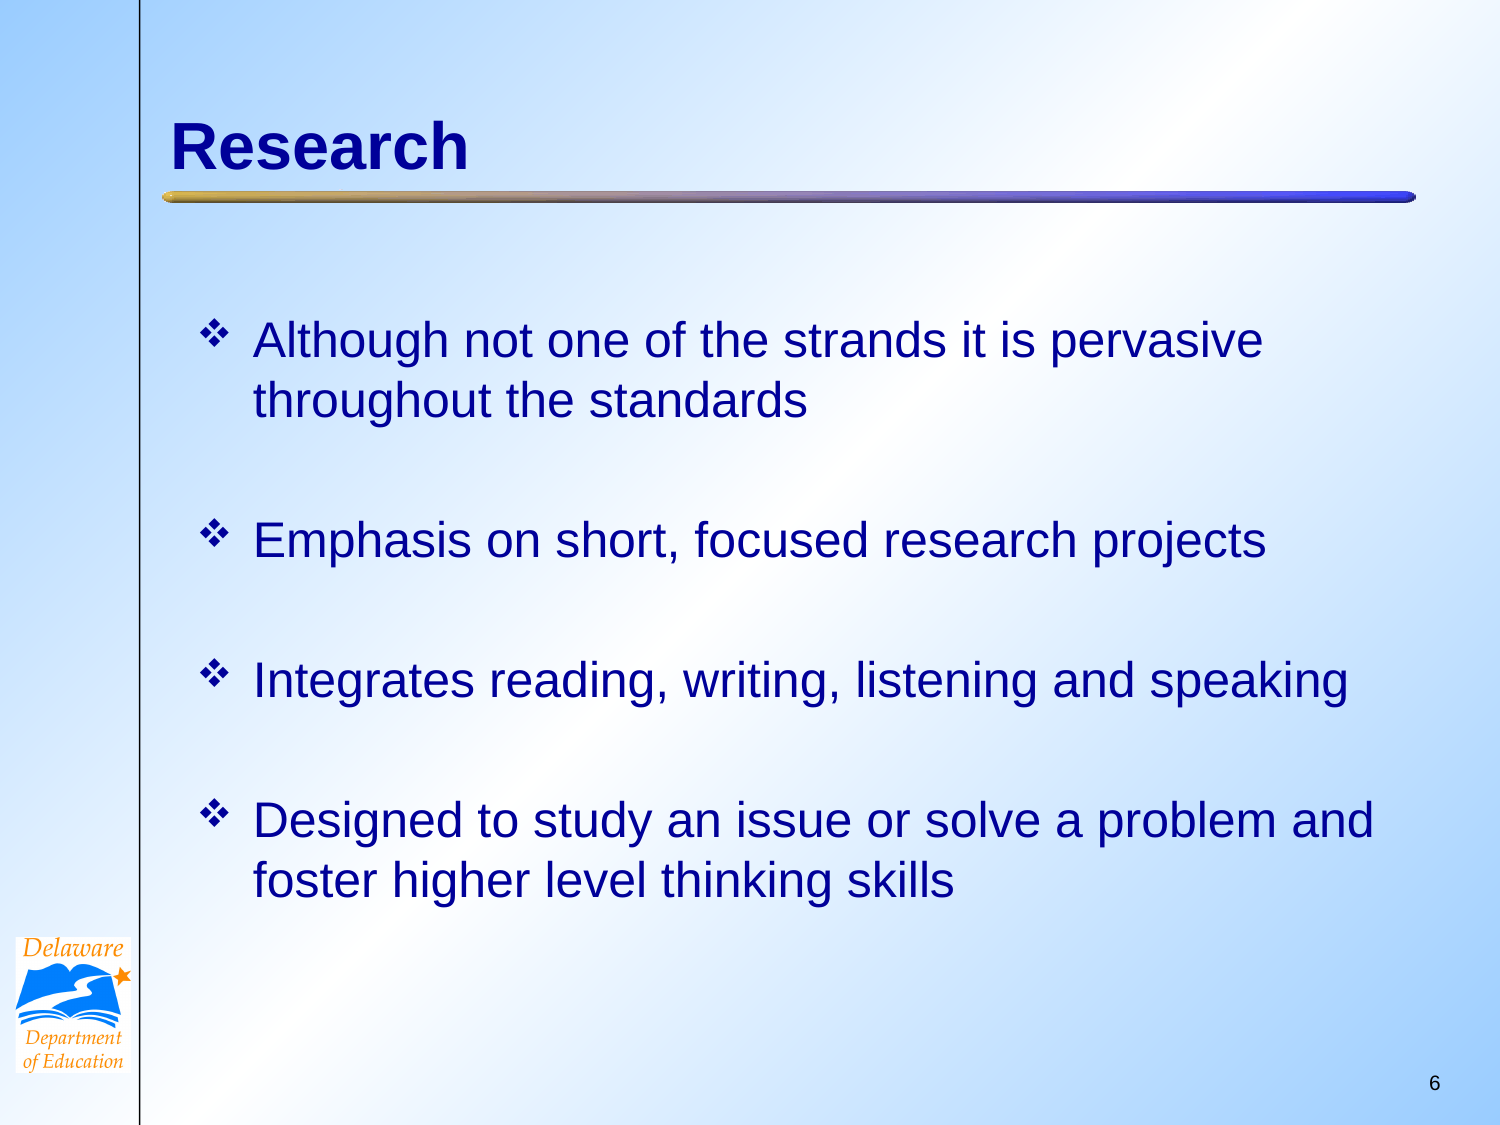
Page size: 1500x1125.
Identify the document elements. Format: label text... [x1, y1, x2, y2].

title Research [162, 27, 1453, 191]
picture [15, 937, 131, 1073]
list Although not one of the strands it is pervasive throughout the standards Emphasis on short, focused research projects Integrates reading, writing, listening and speaking Designed to study an issue or solve a problem and foster higher level thinking skills [181, 299, 1442, 967]
slide_number 5 [1142, 1054, 1456, 1110]
picture [152, 189, 1425, 204]
